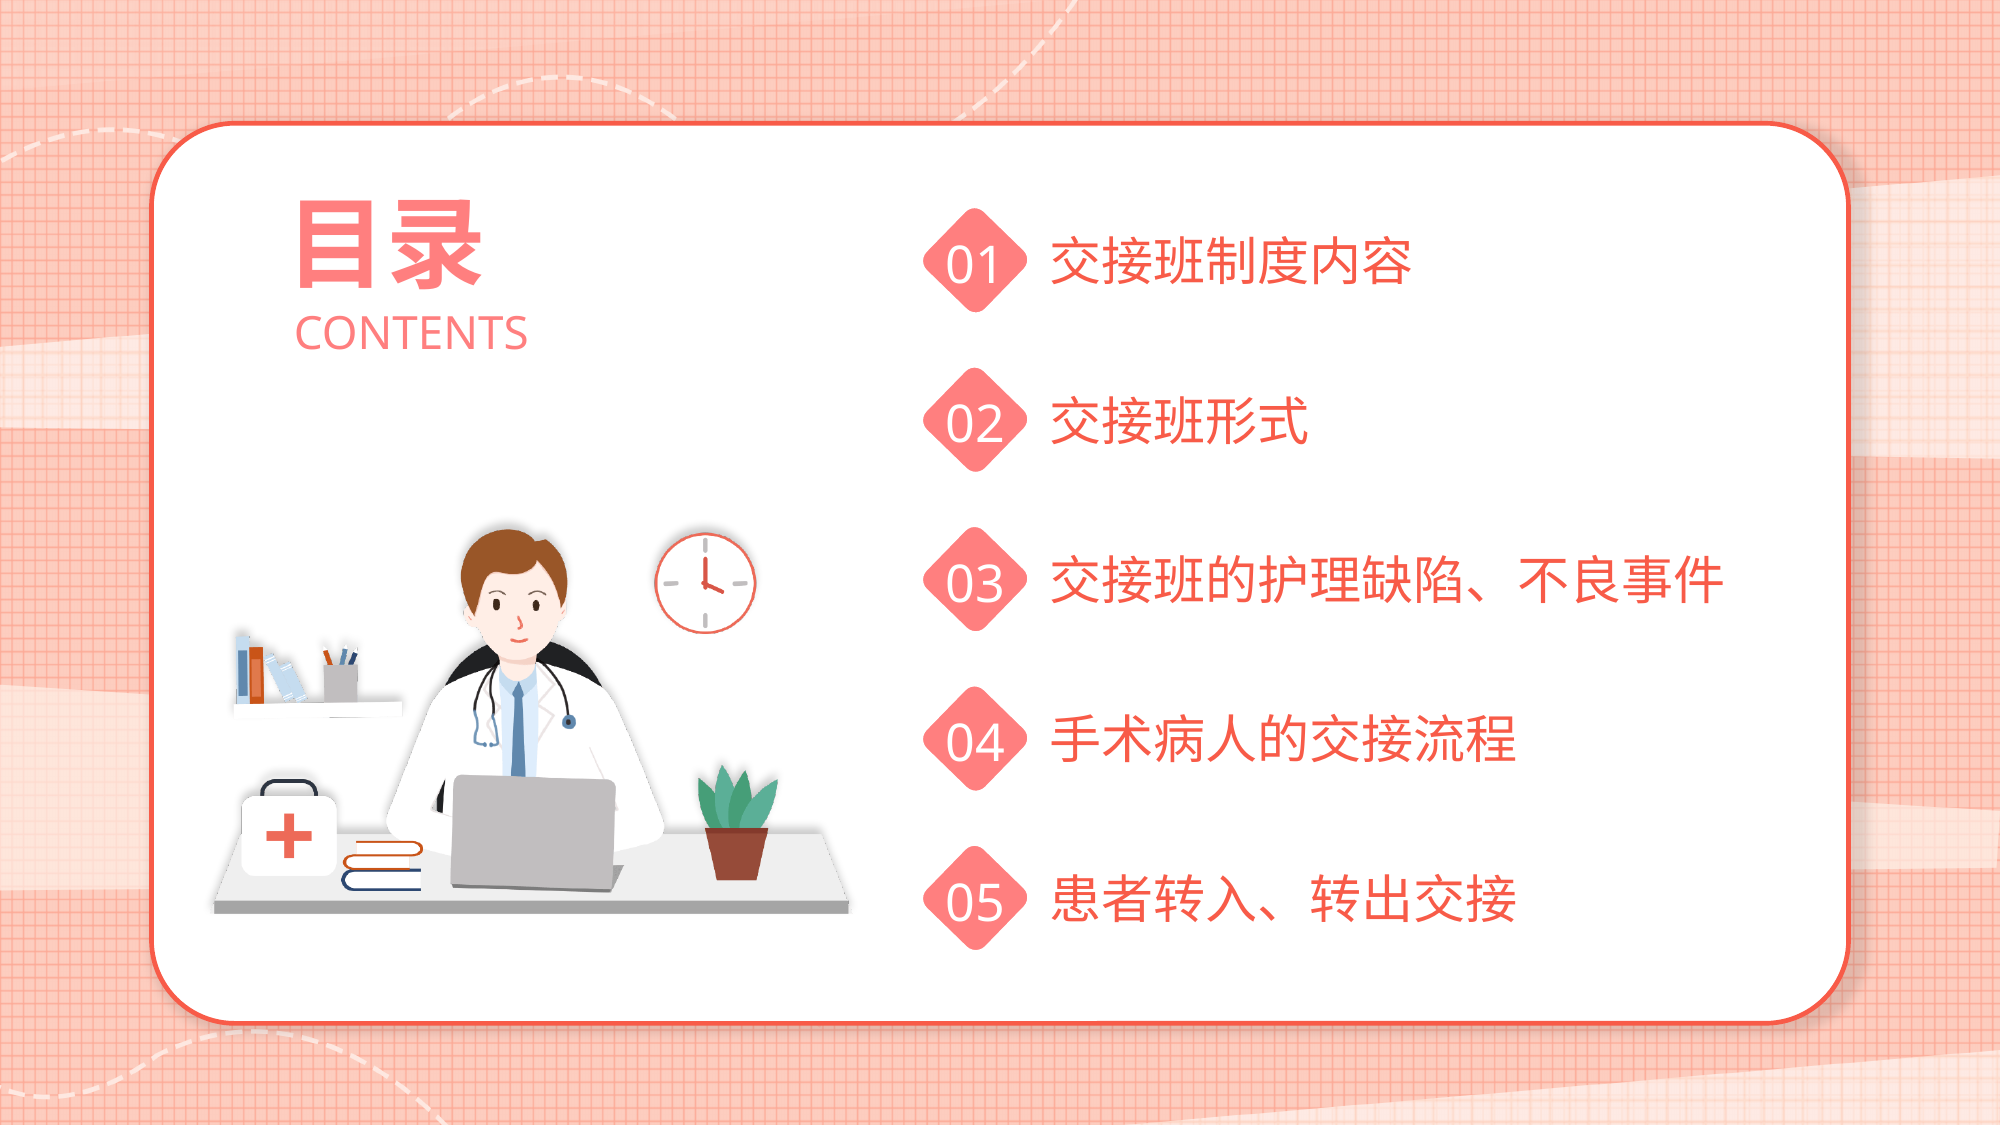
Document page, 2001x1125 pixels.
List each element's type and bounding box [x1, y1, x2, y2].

text_box [931, 856, 1569, 940]
text_box [931, 696, 1569, 781]
text_box [931, 218, 1506, 302]
picture [0, 0, 2000, 1125]
text_box [931, 378, 1506, 462]
text_box [931, 537, 1799, 621]
